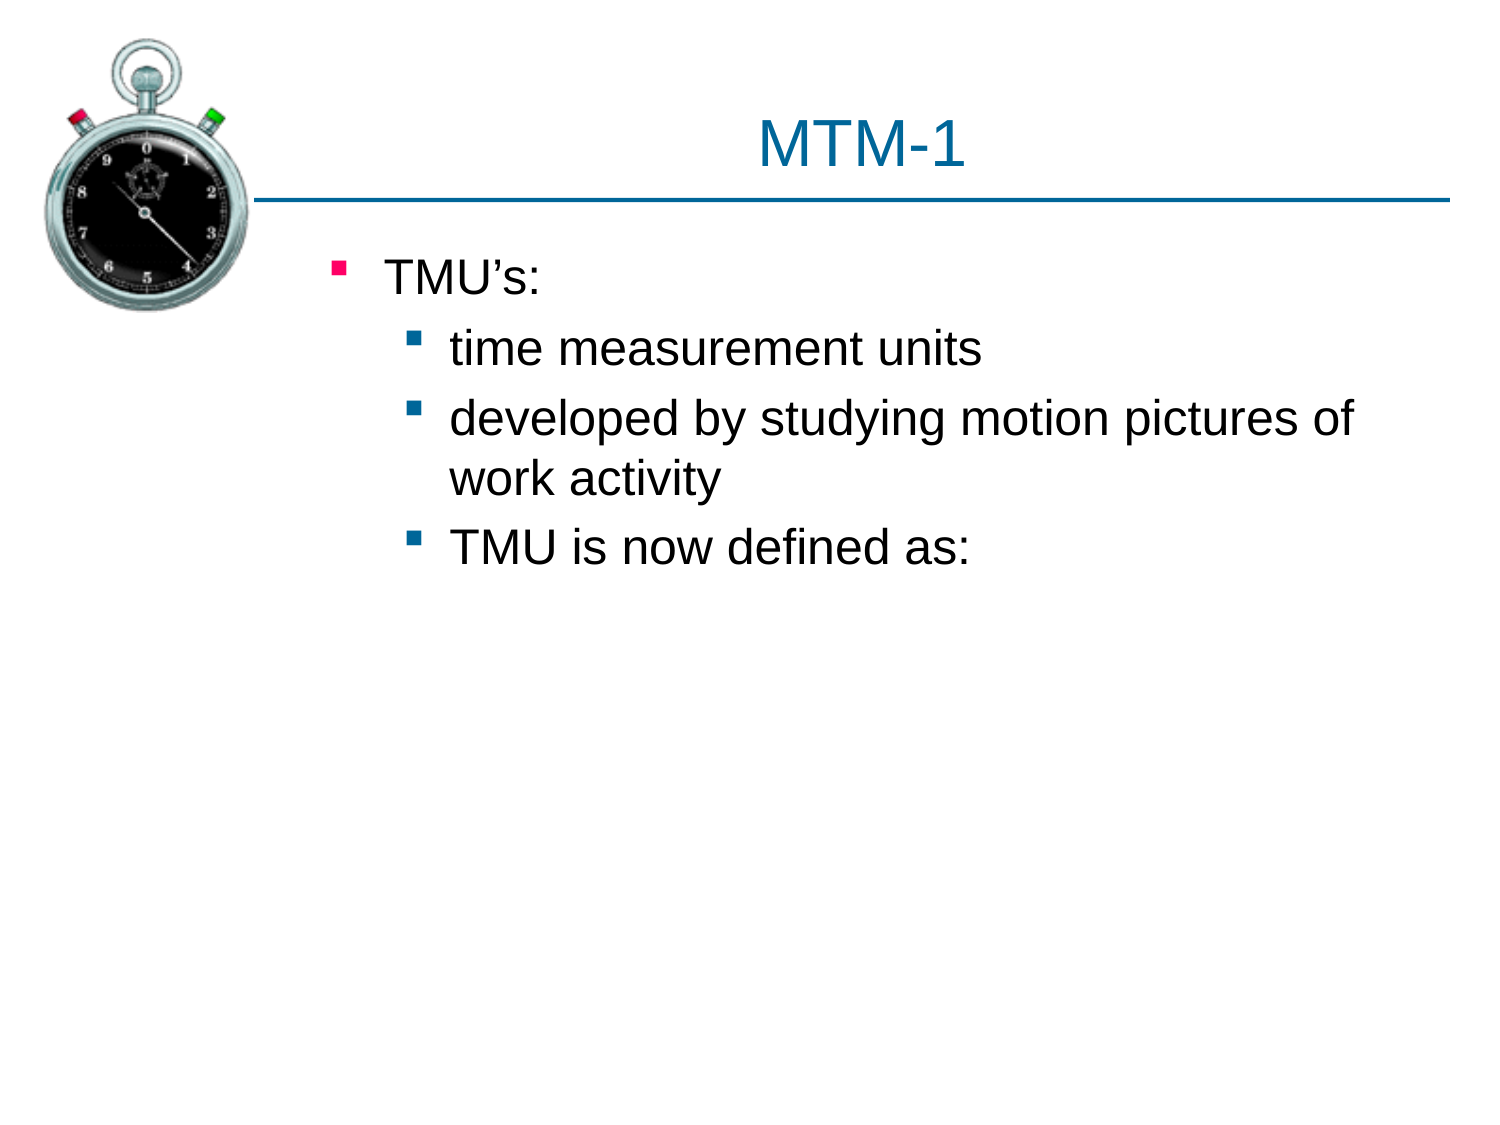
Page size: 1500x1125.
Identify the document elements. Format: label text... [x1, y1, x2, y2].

title MTM-1 [275, 37, 1450, 188]
picture [37, 37, 254, 313]
